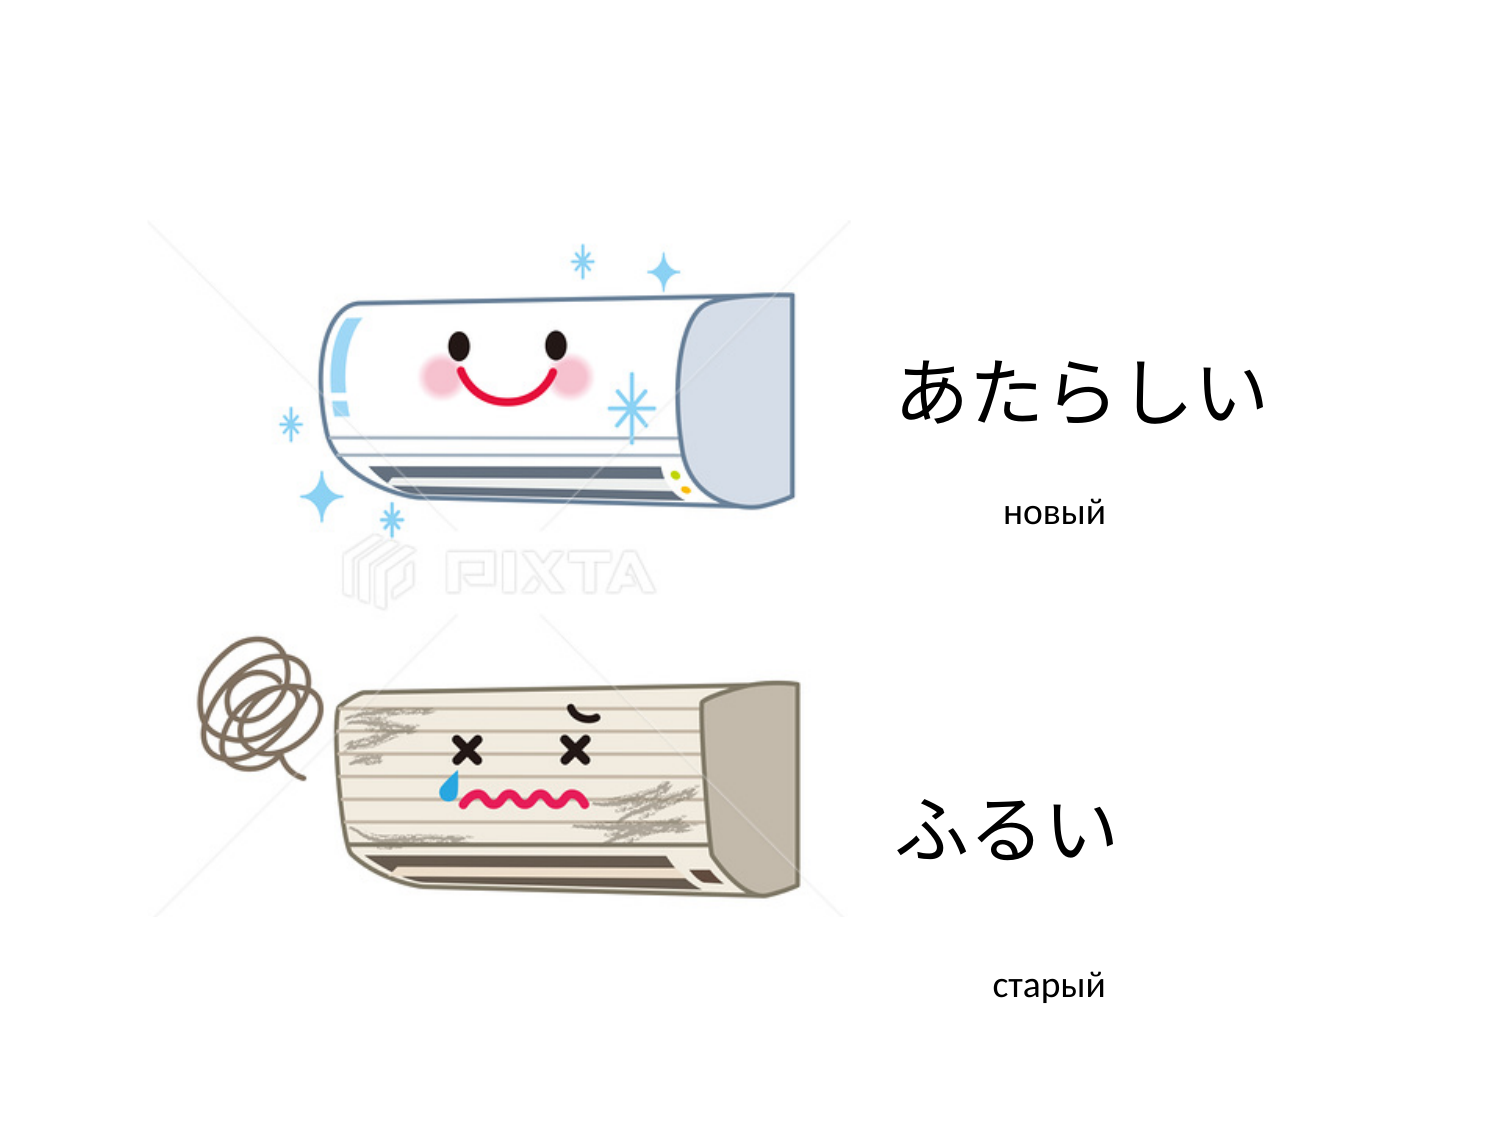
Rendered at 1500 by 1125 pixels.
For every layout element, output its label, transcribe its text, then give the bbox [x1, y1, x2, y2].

text_box старый [978, 952, 1121, 1012]
text_box новый [988, 479, 1122, 540]
picture [147, 219, 851, 918]
text_box ふるい [879, 775, 1365, 880]
text_box あたらしい [879, 338, 1365, 443]
